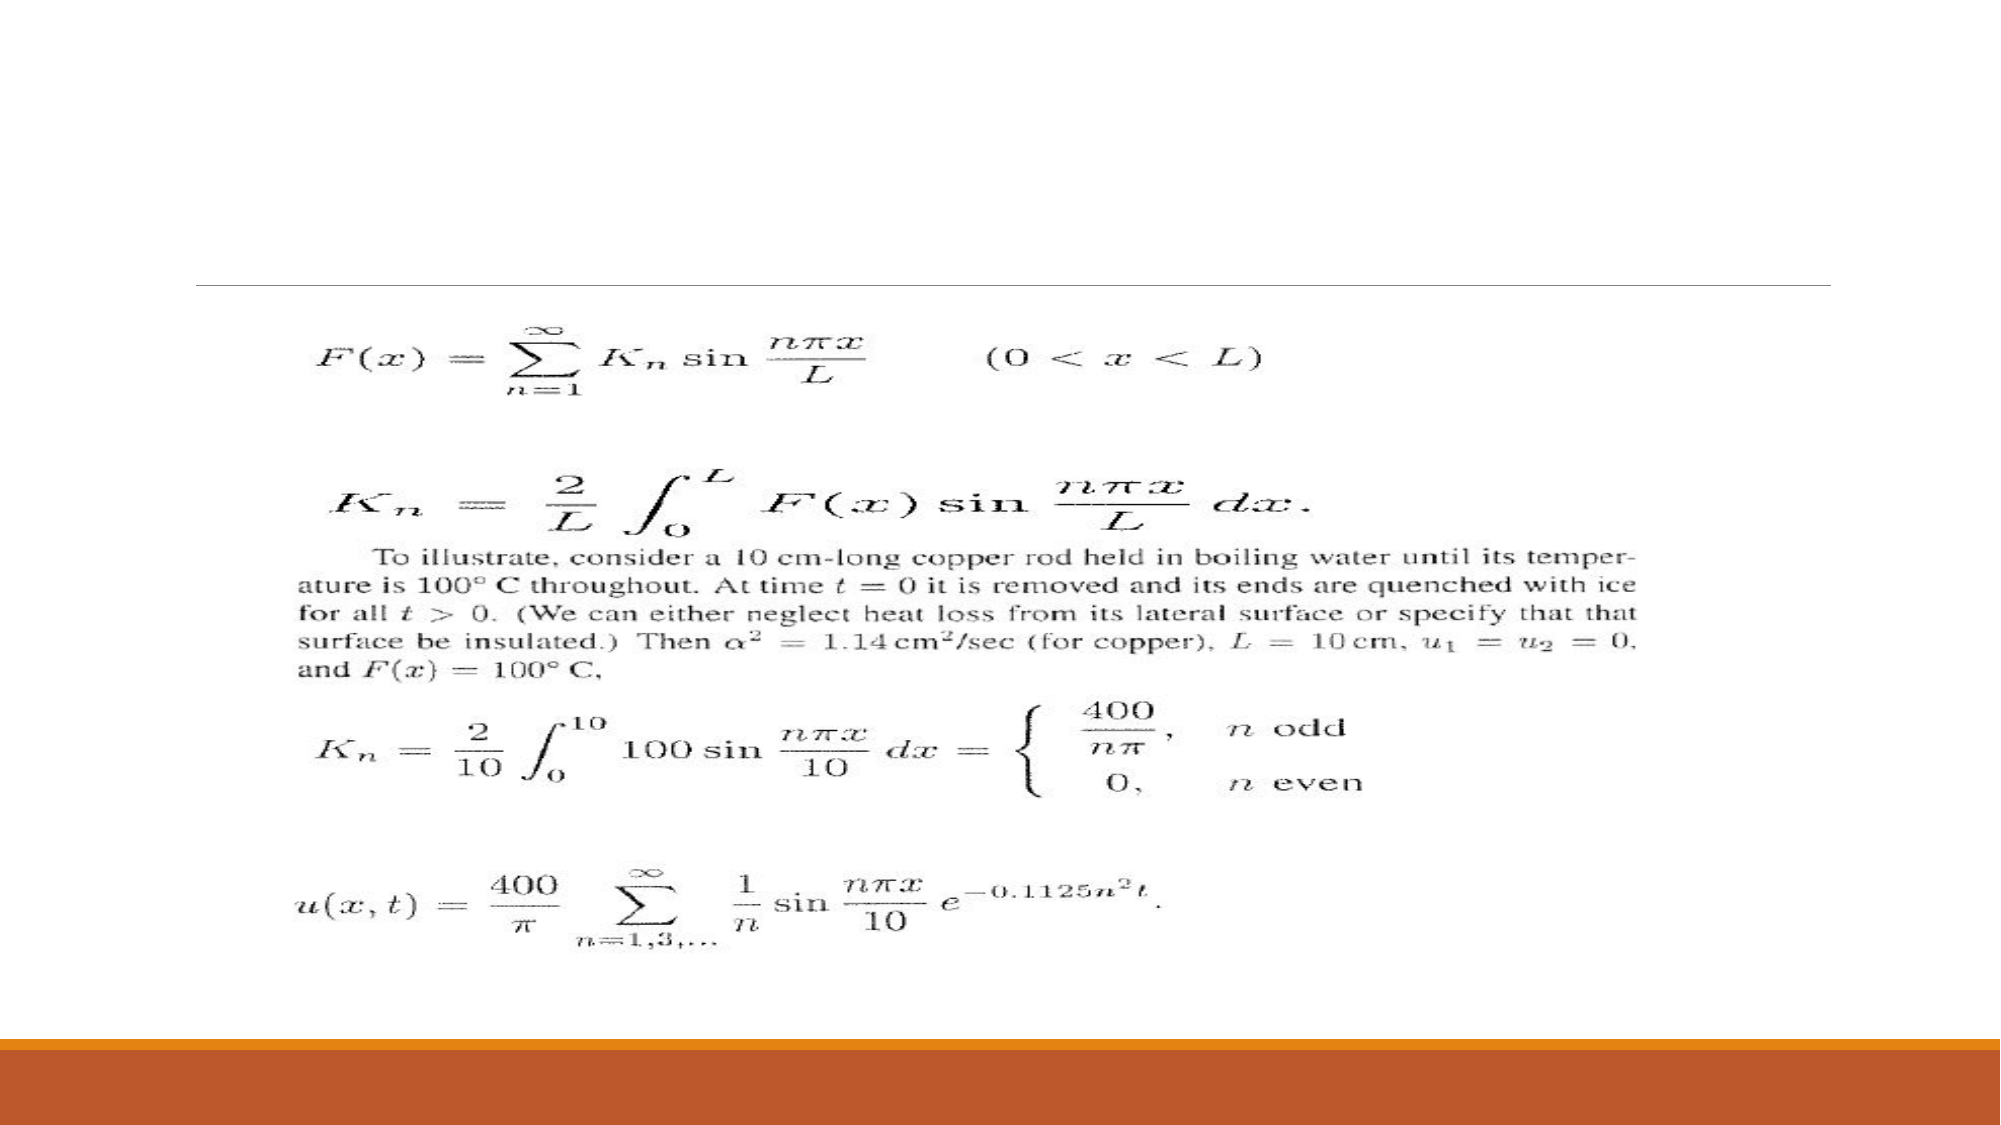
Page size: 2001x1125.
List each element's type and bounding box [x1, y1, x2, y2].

list [179, 313, 1757, 975]
